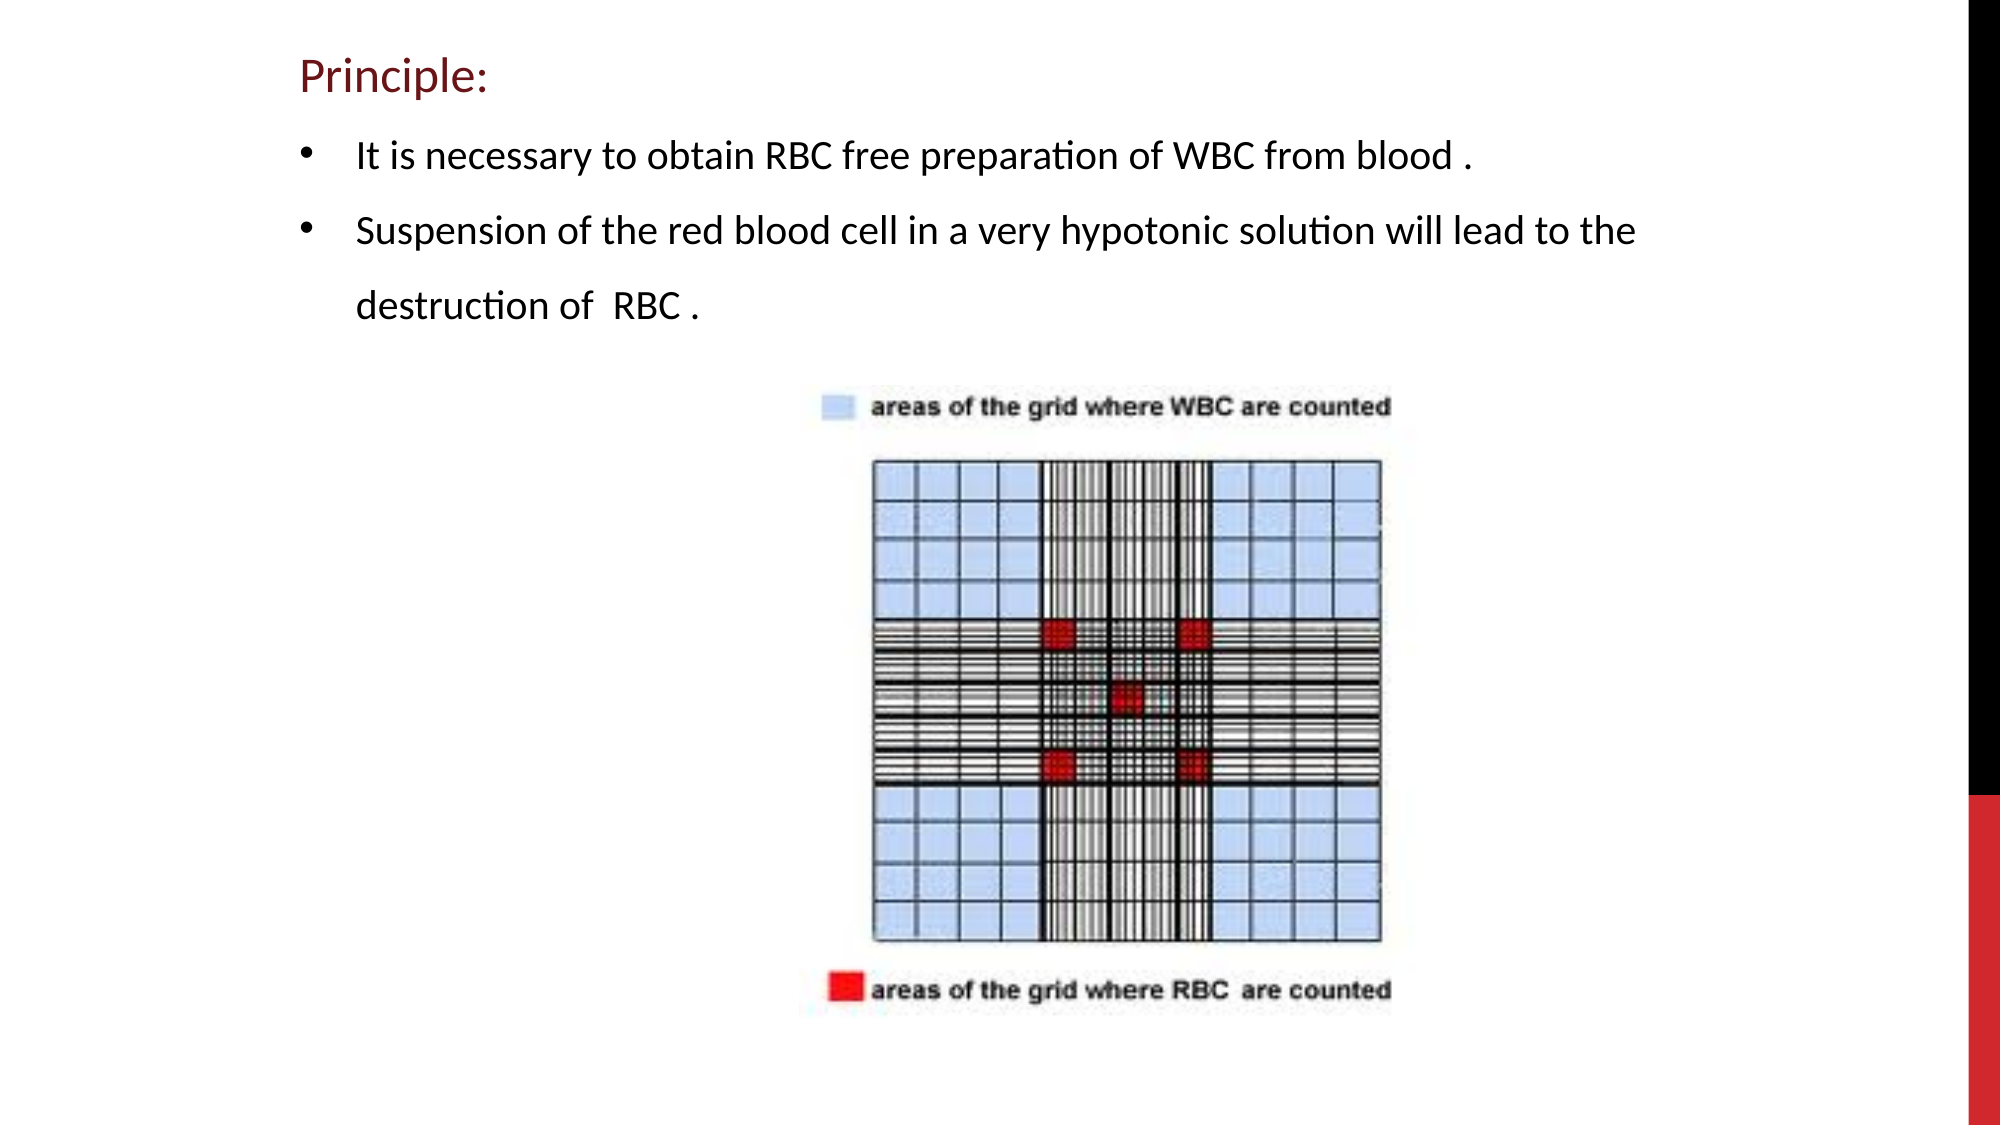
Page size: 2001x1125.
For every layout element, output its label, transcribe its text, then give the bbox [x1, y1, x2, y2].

text_box Principle: It is necessary to obtain RBC free preparation of WBC from blood . Suspension of the red blood cell in a very hypotonic solution will lead to the destruction of RBC . [284, 5, 1691, 425]
picture [798, 384, 1467, 1019]
